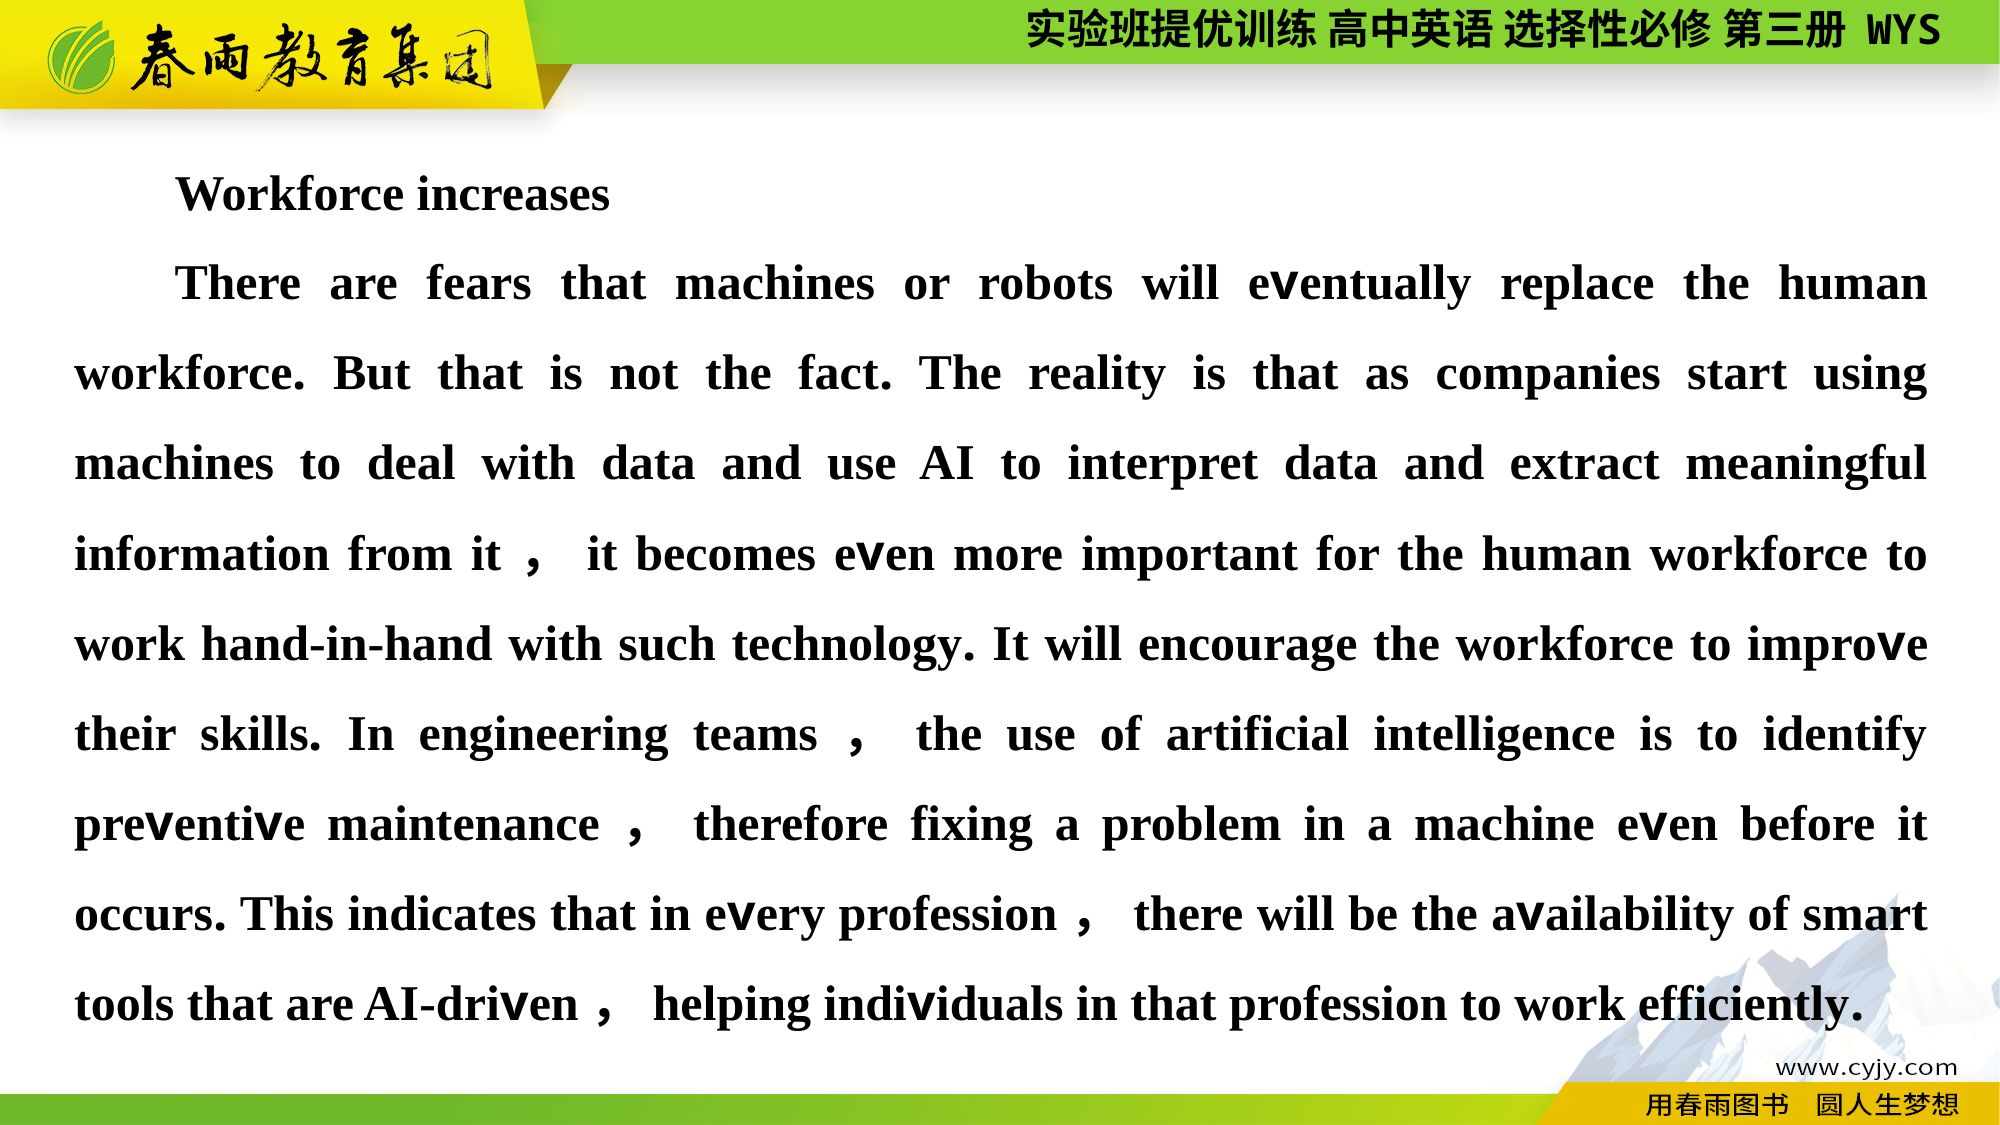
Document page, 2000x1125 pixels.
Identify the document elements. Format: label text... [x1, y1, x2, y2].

picture [0, 0, 2000, 1125]
list Workforce increases There are fears that machines or robots will eventually replace the human workforce. But that is not the fact. The reality is that as companies start using machines to deal with data and use AI to interpret data and extract meaningful information from it，it becomes even more important for the human workforce to work hand-in-hand with such technology. It will encourage the workforce to improve their skills. In engineering teams，the use of artificial intelligence is to identify preventive maintenance，therefore fixing a problem in a machine even before it occurs. This indicates that in every profession，there will be the availability of smart tools that are AI-driven，helping individuals in that profession to work efficiently. [59, 122, 1944, 1047]
